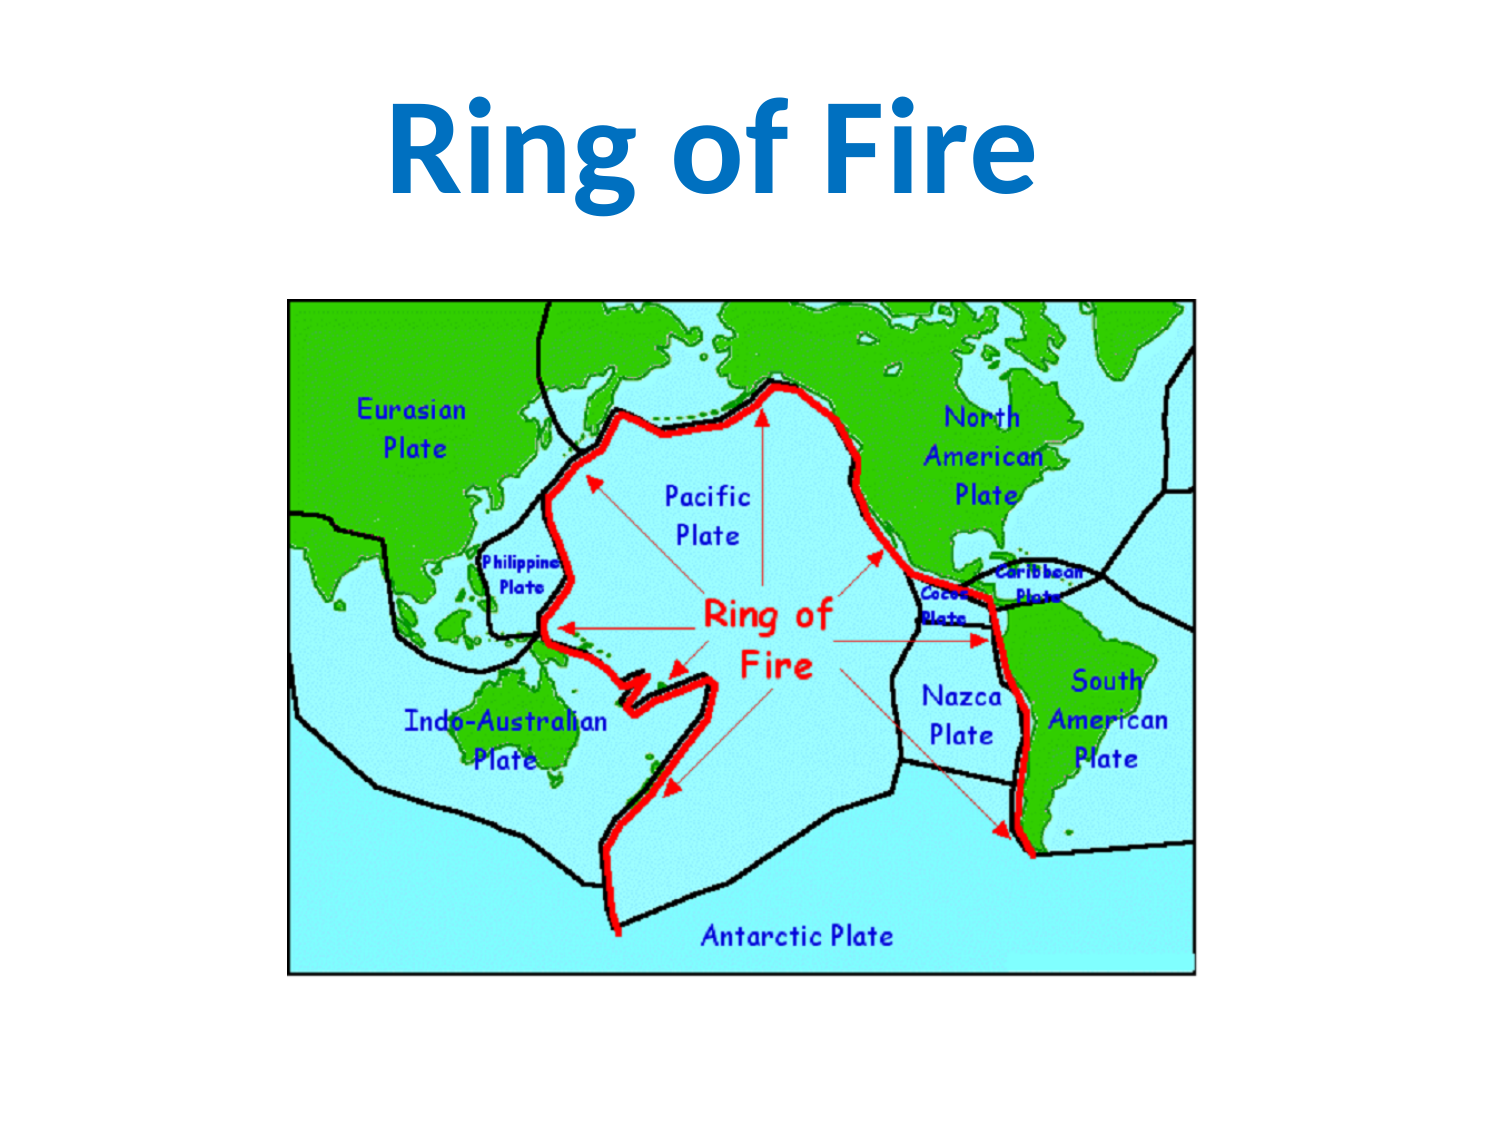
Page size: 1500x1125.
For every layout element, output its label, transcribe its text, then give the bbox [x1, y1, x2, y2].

title Ring of Fire [0, 45, 1425, 233]
picture [287, 299, 1500, 1125]
